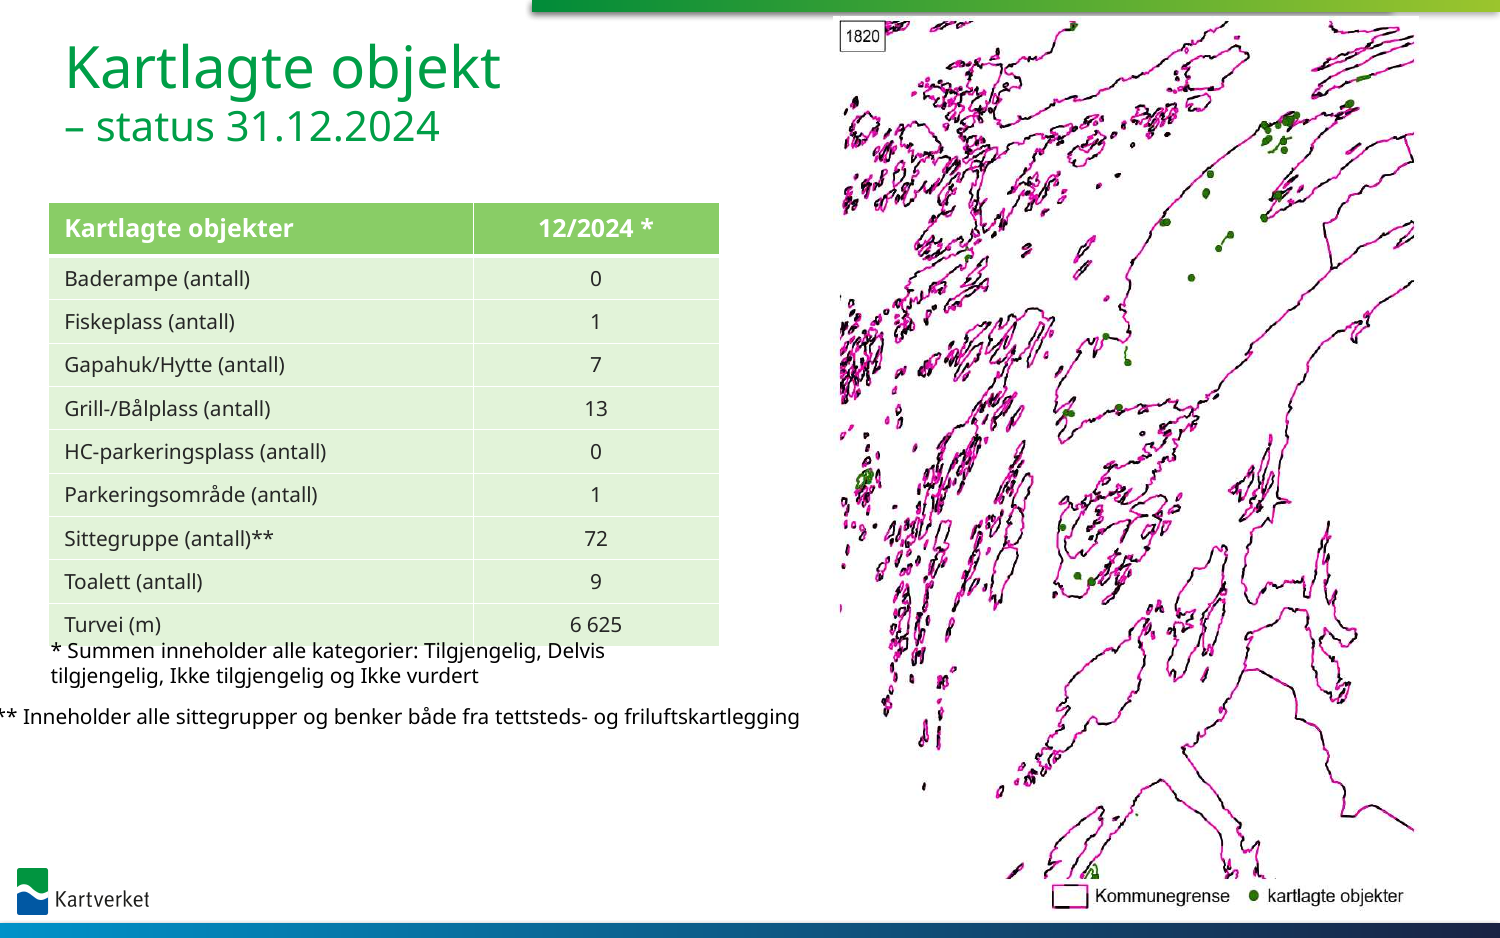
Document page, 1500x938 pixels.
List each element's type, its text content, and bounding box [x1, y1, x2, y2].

table_cell 13 [474, 387, 719, 429]
table_cell Gapahuk/Hytte (antall) [49, 344, 473, 386]
table_cell Toalett (antall) [49, 560, 473, 603]
text_box Kartlagte objekt – status 31.12.2024 [49, 26, 828, 158]
table_cell 1 [474, 300, 719, 343]
table_cell Baderampe (antall) [49, 258, 473, 299]
table_cell 72 [474, 517, 719, 559]
table_cell 0 [474, 258, 719, 299]
text_box * Summen inneholder alle kategorier: Tilgjengelig, Delvis tilgjengelig, Ikke tilgjengelig og Ikke vurdert [35, 630, 721, 696]
table_cell 1 [474, 474, 719, 516]
table_cell HC-parkeringsplass (antall) [49, 430, 473, 473]
table_cell Turvei (m) [49, 604, 473, 630]
table_cell Parkeringsområde (antall) [49, 474, 473, 516]
table_cell 6 625 [474, 604, 719, 630]
text_box Kartlagte objekt – status 31.12.2024 [1424, 26, 1431, 158]
text_box ** Inneholder alle sittegrupper og benker både fra tettsteds- og friluftskartlegging [0, 696, 815, 736]
table_cell 9 [474, 560, 719, 603]
table_header Kartlagte objekter [49, 203, 473, 254]
table_header 12/2024 * [474, 203, 719, 254]
table_cell Fiskeplass (antall) [49, 300, 473, 343]
table_cell Sittegruppe (antall)** [49, 517, 473, 559]
table_cell Grill-/Bålplass (antall) [49, 387, 473, 429]
table_cell 0 [474, 430, 719, 473]
picture [833, 16, 1419, 913]
table_cell 7 [474, 344, 719, 386]
